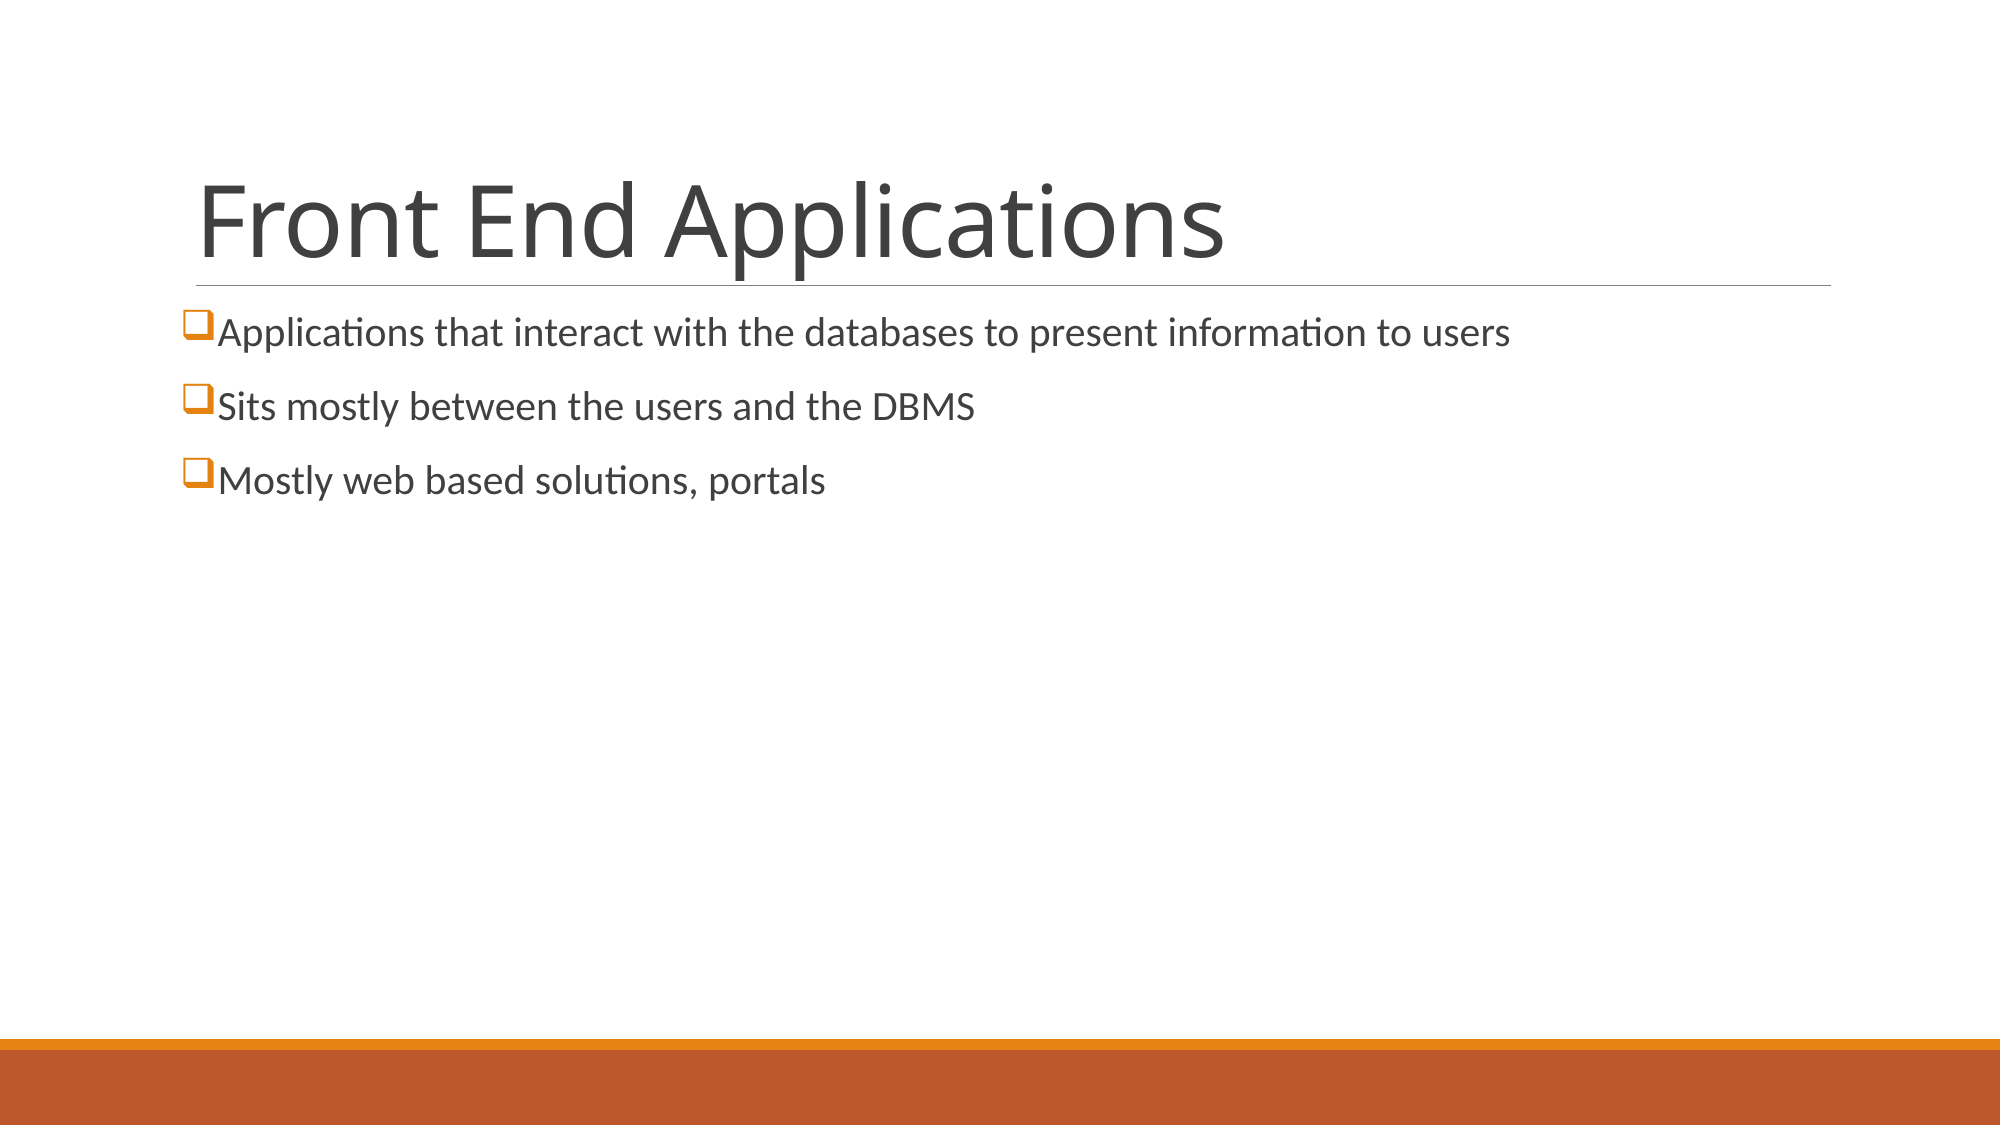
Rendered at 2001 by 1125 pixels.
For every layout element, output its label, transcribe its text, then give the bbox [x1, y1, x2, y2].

title Front End Applications [180, 47, 1830, 285]
list Applications that interact with the databases to present information to users Sits mostly between the users and the DBMS Mostly web based solutions, portals [180, 302, 1830, 963]
